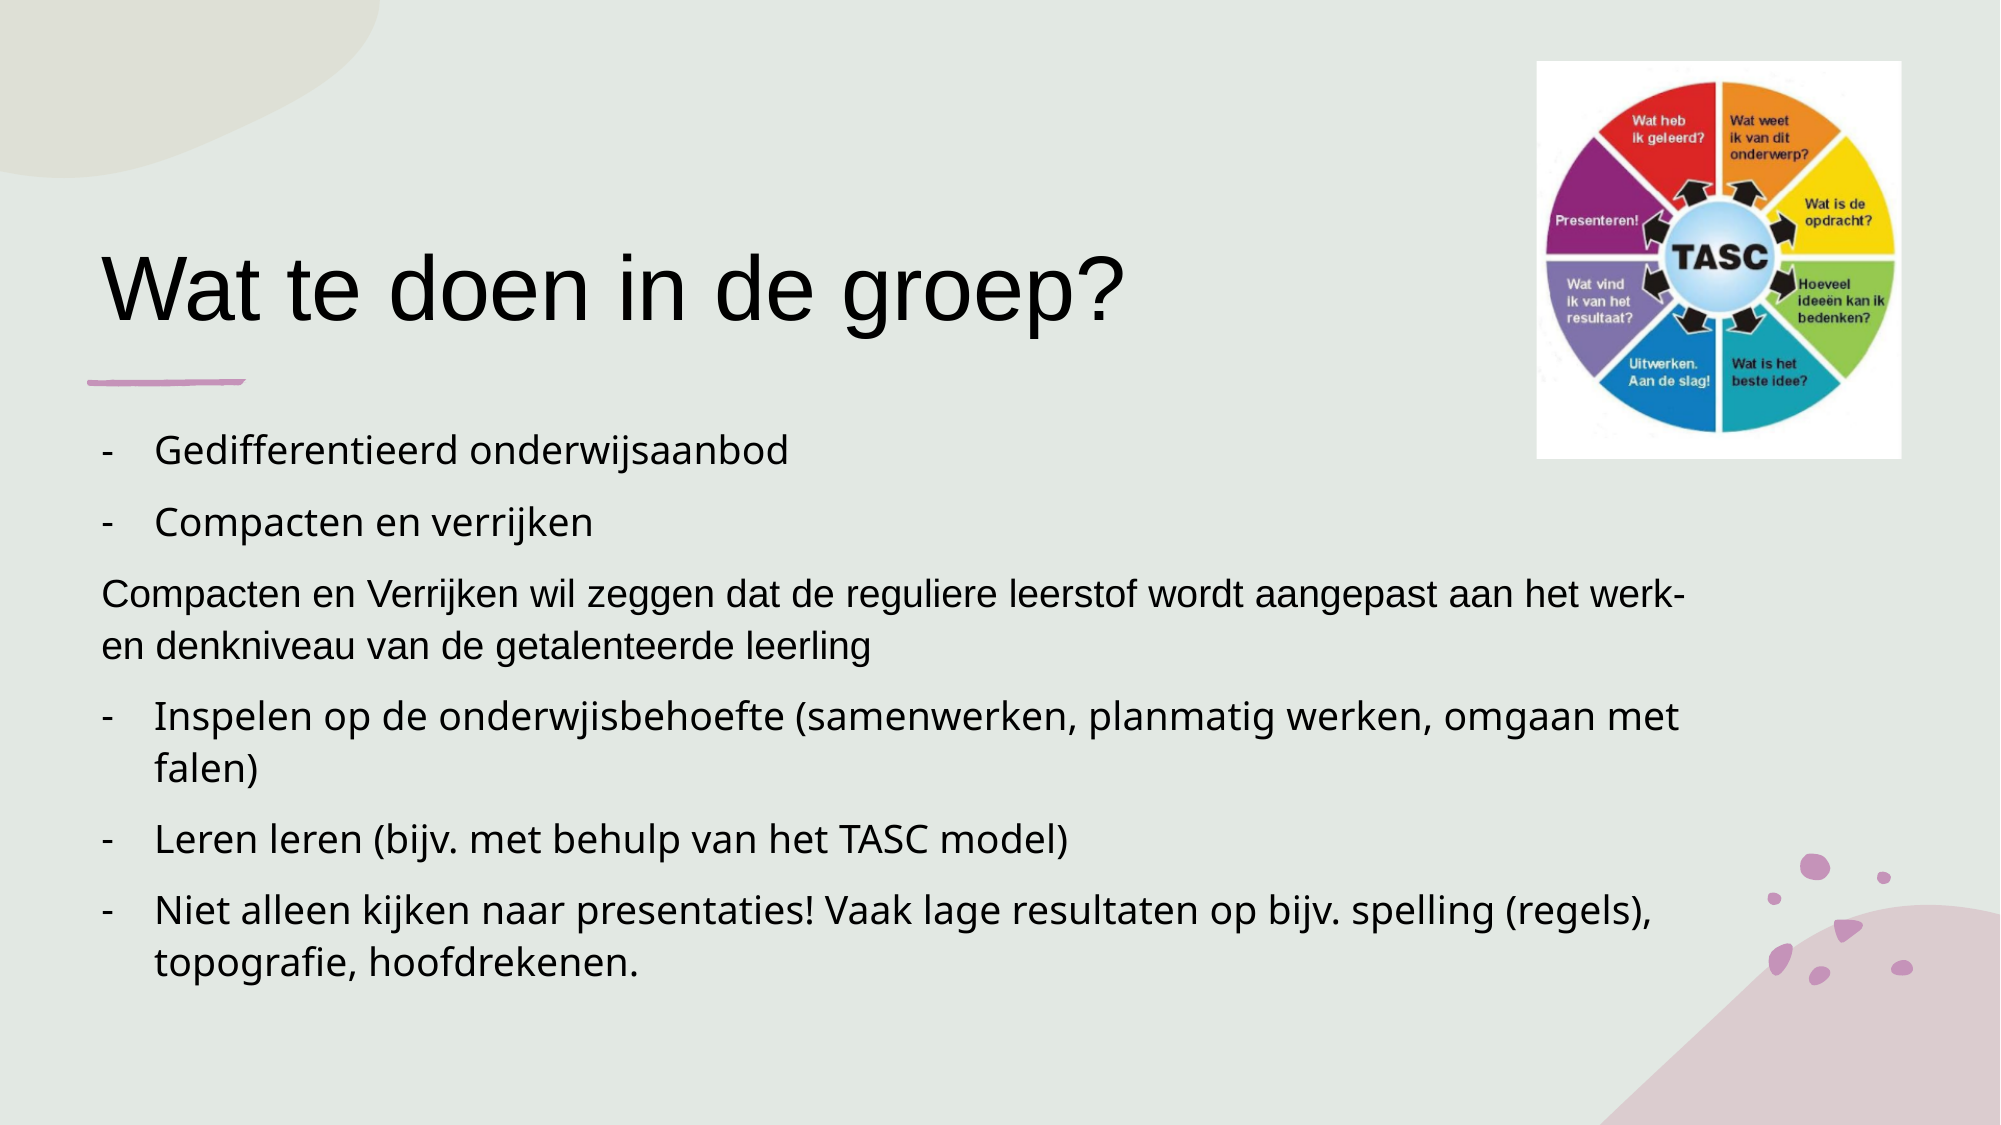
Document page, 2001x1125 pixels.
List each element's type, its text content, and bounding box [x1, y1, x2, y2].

list Gedifferentieerd onderwijsaanbod Compacten en verrijken Compacten en Verrijken wil zeggen dat de reguliere leerstof wordt aangepast aan het werk- en denkniveau van de getalenteerde leerling Inspelen op de onderwjisbehoefte (samenwerken, planmatig werken, omgaan met falen) Leren leren (bijv. met behulp van het TASC model) Niet alleen kijken naar presentaties! Vaak lage resultaten op bijv. spelling (regels), topografie, hoofdrekenen. [86, 413, 1740, 996]
title Wat te doen in de groep? [86, 129, 1531, 347]
picture [1536, 61, 1902, 459]
